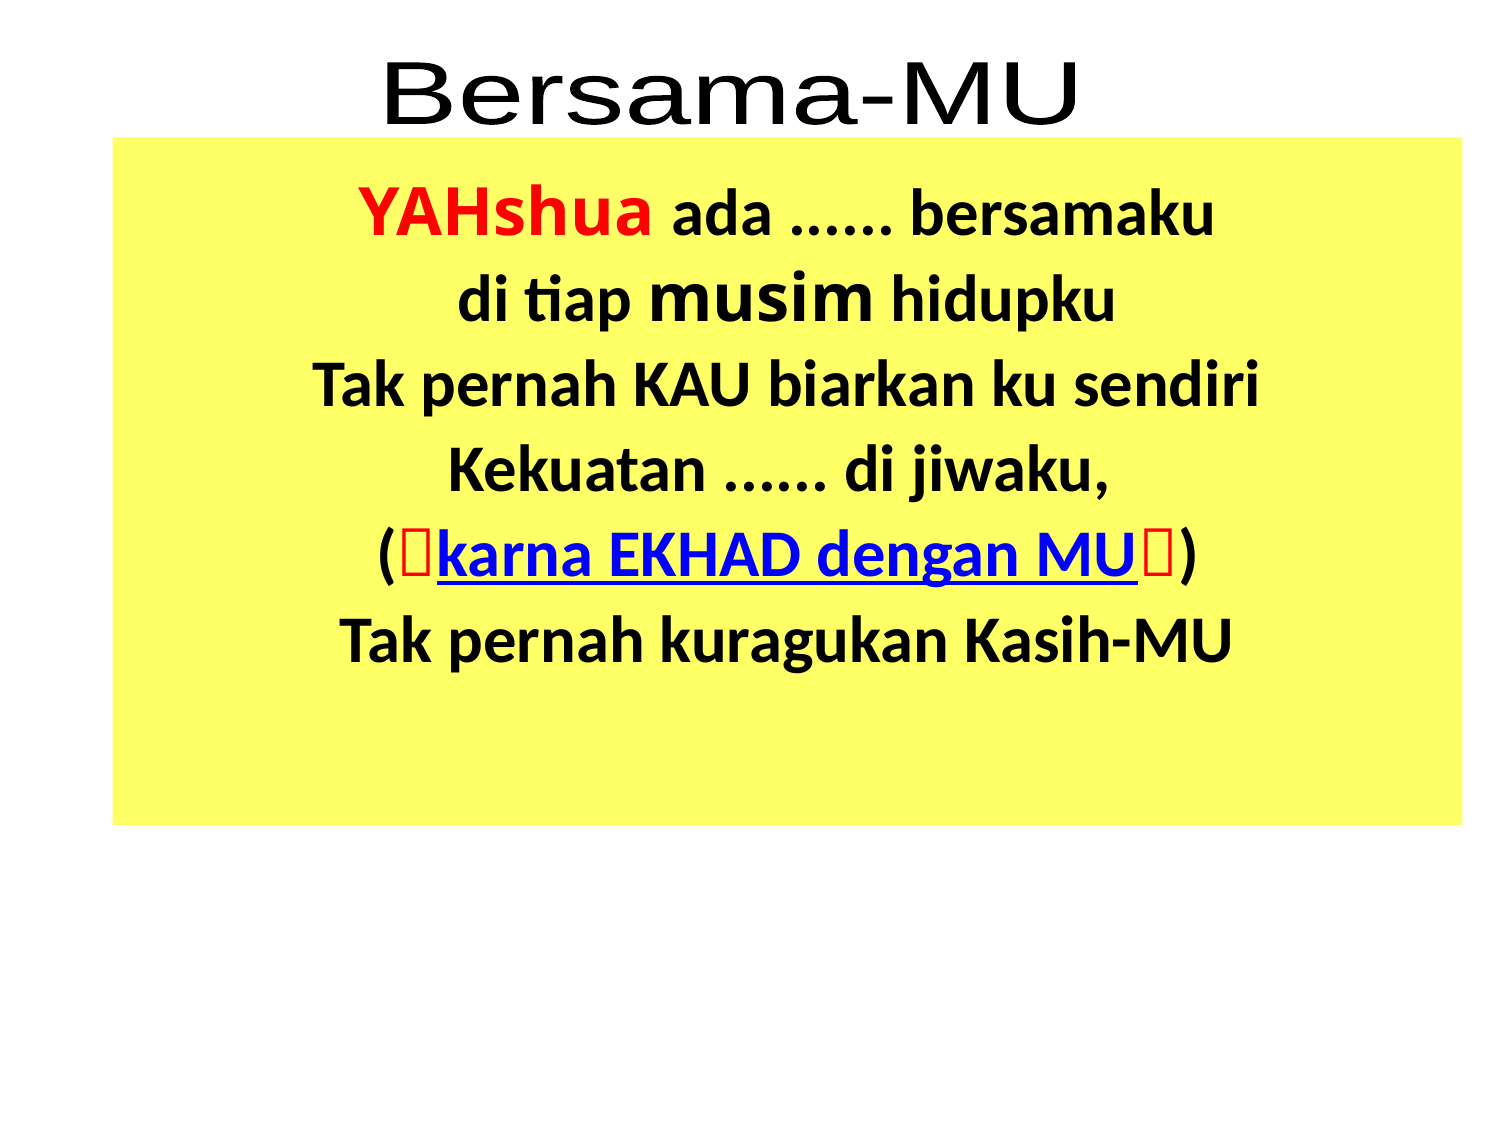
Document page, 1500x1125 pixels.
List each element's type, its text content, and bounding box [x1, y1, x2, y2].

list YAHshua ada ...... bersamaku di tiap musim hidupku Tak pernah KAU biarkan ku sendiri Kekuatan ...... di jiwaku, (karna EKHAD dengan MU) Tak pernah kuragukan Kasih-MU [112, 137, 1463, 825]
